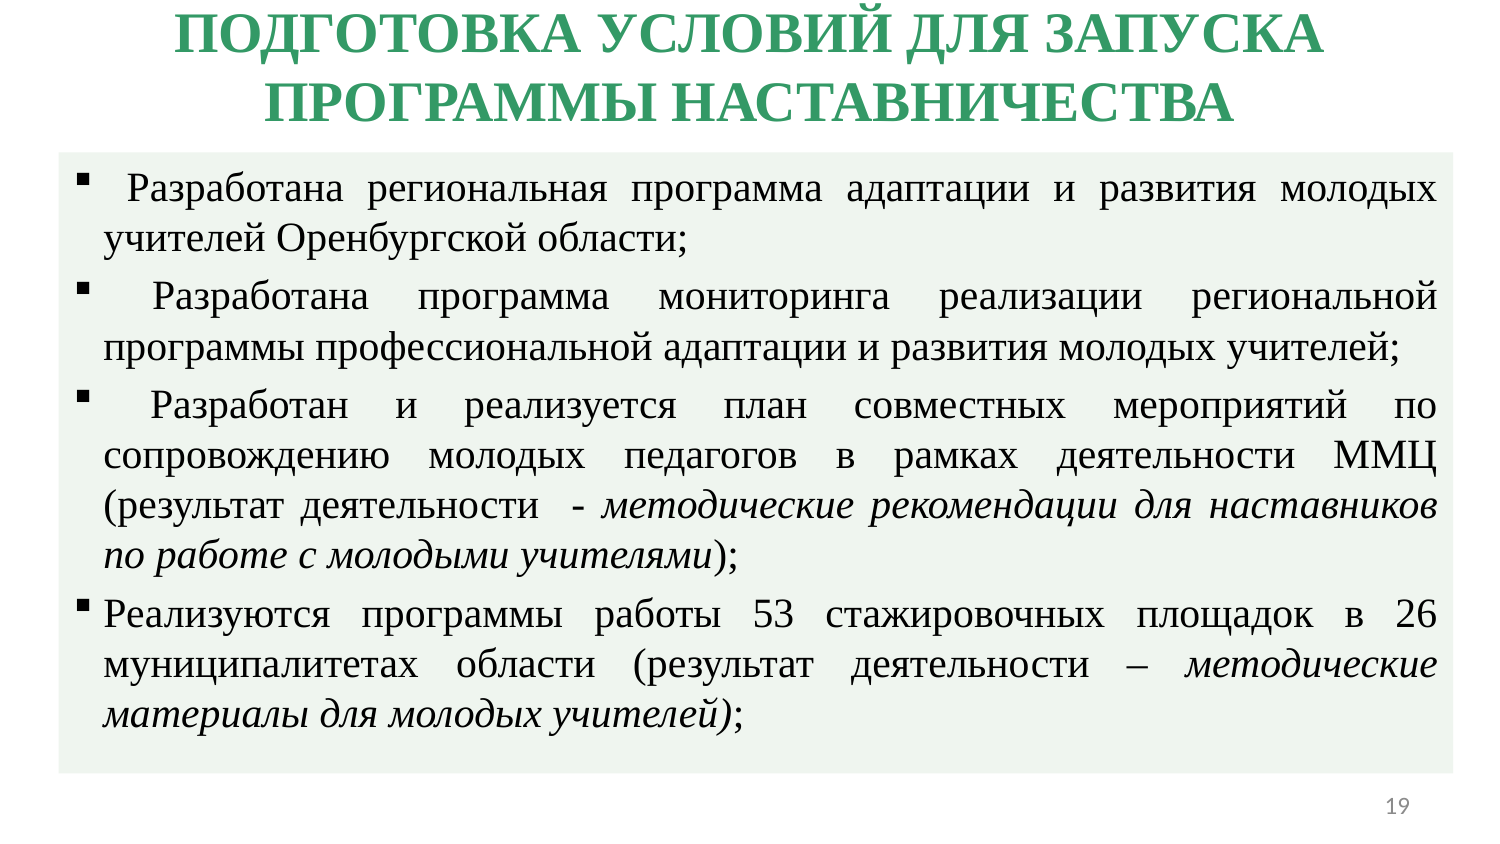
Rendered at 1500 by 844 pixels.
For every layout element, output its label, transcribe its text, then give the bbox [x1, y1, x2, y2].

slide_number 19 [1074, 782, 1425, 827]
title ПОДГОТОВКА УСЛОВИЙ ДЛЯ ЗАПУСКА ПРОГРАММЫ НАСТАВНИЧЕСТВА [0, 0, 1500, 129]
list Разработана региональная программа адаптации и развития молодых учителей Оренбургской области; Разработана программа мониторинга реализации региональной программы профессиональной адаптации и развития молодых учителей; Разработан и реализуется план совместных мероприятий по сопровождению молодых педагогов в рамках деятельности ММЦ (результат деятельности - методические рекомендации для наставников по работе с молодыми учителями); Реализуются программы работы 53 стажировочных площадок в 26 муниципалитетах области (результат деятельности – методические материалы для молодых учителей); [58, 152, 1454, 774]
